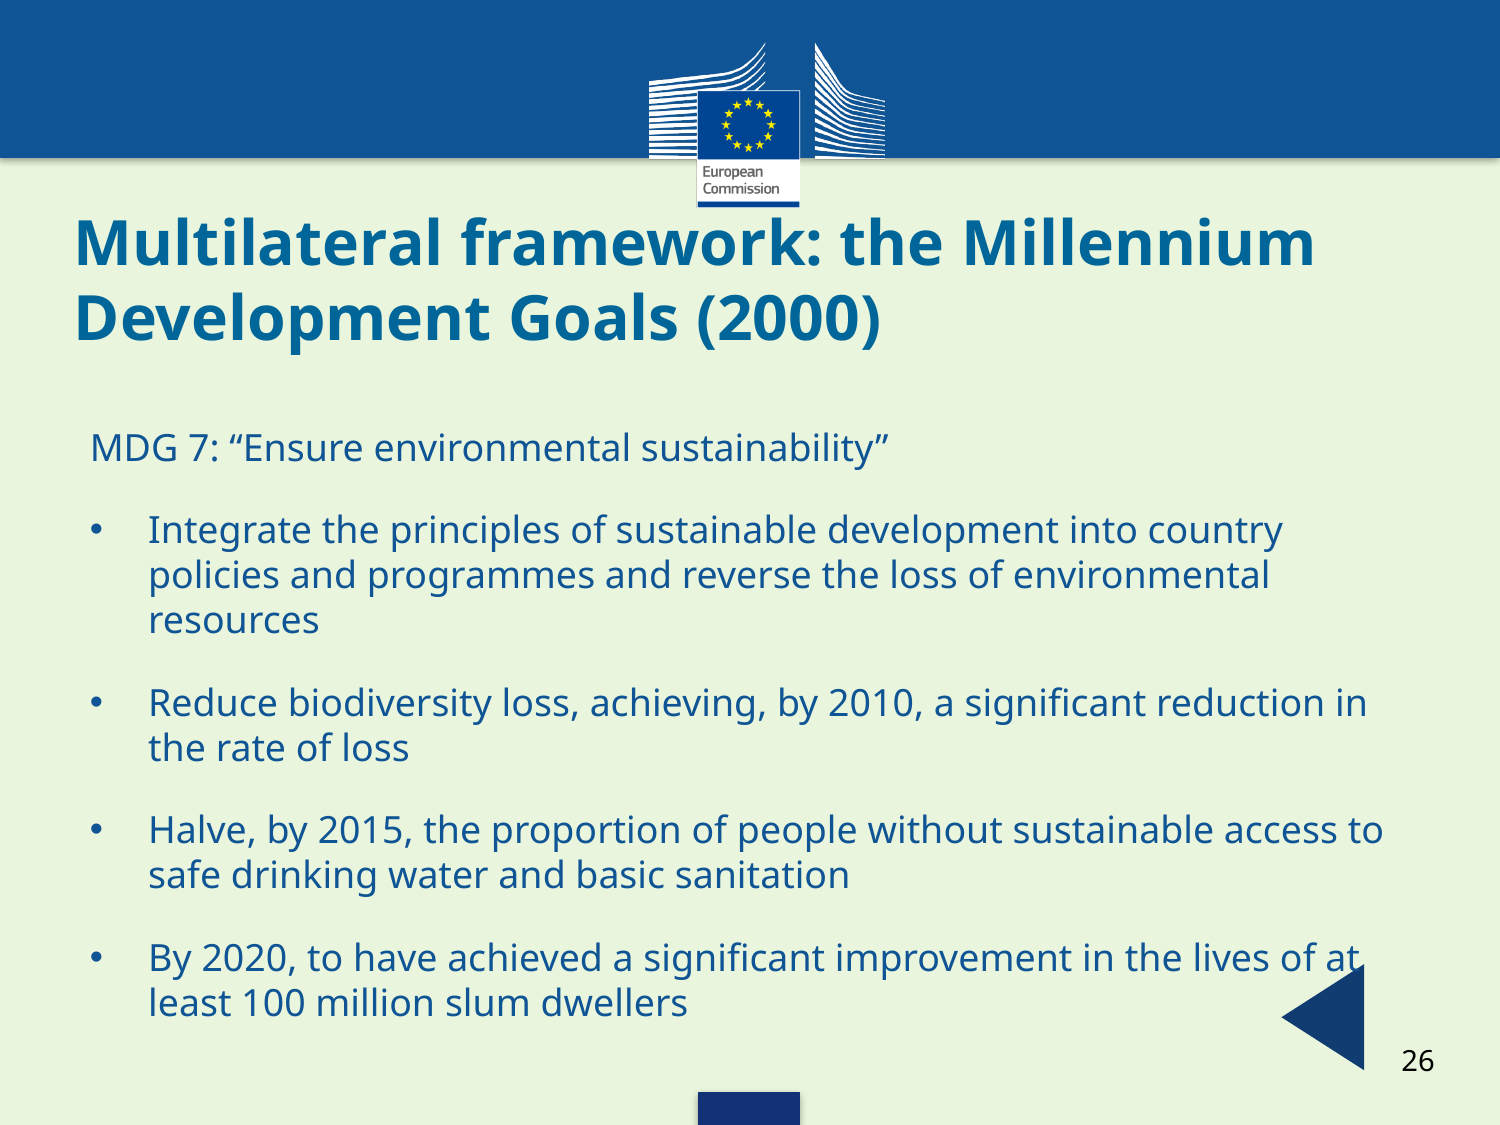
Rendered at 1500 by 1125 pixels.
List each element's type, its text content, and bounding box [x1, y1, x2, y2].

text_box [1304, 1032, 1365, 1071]
title Multilateral framework: the Millennium Development Goals (2000) [0, 176, 1500, 380]
slide_number 26 [1362, 1034, 1451, 1113]
text_box MDG 7: “Ensure environmental sustainability” Integrate the principles of sustainable development into country policies and programmes and reverse the loss of environmental resources Reduce biodiversity loss, achieving, by 2010, a significant reduction in the rate of loss Halve, by 2015, the proportion of people without sustainable access to safe drinking water and basic sanitation By 2020, to have achieved a significant improvement in the lives of at least 100 million slum dwellers [74, 416, 1425, 1032]
picture [649, 42, 885, 176]
